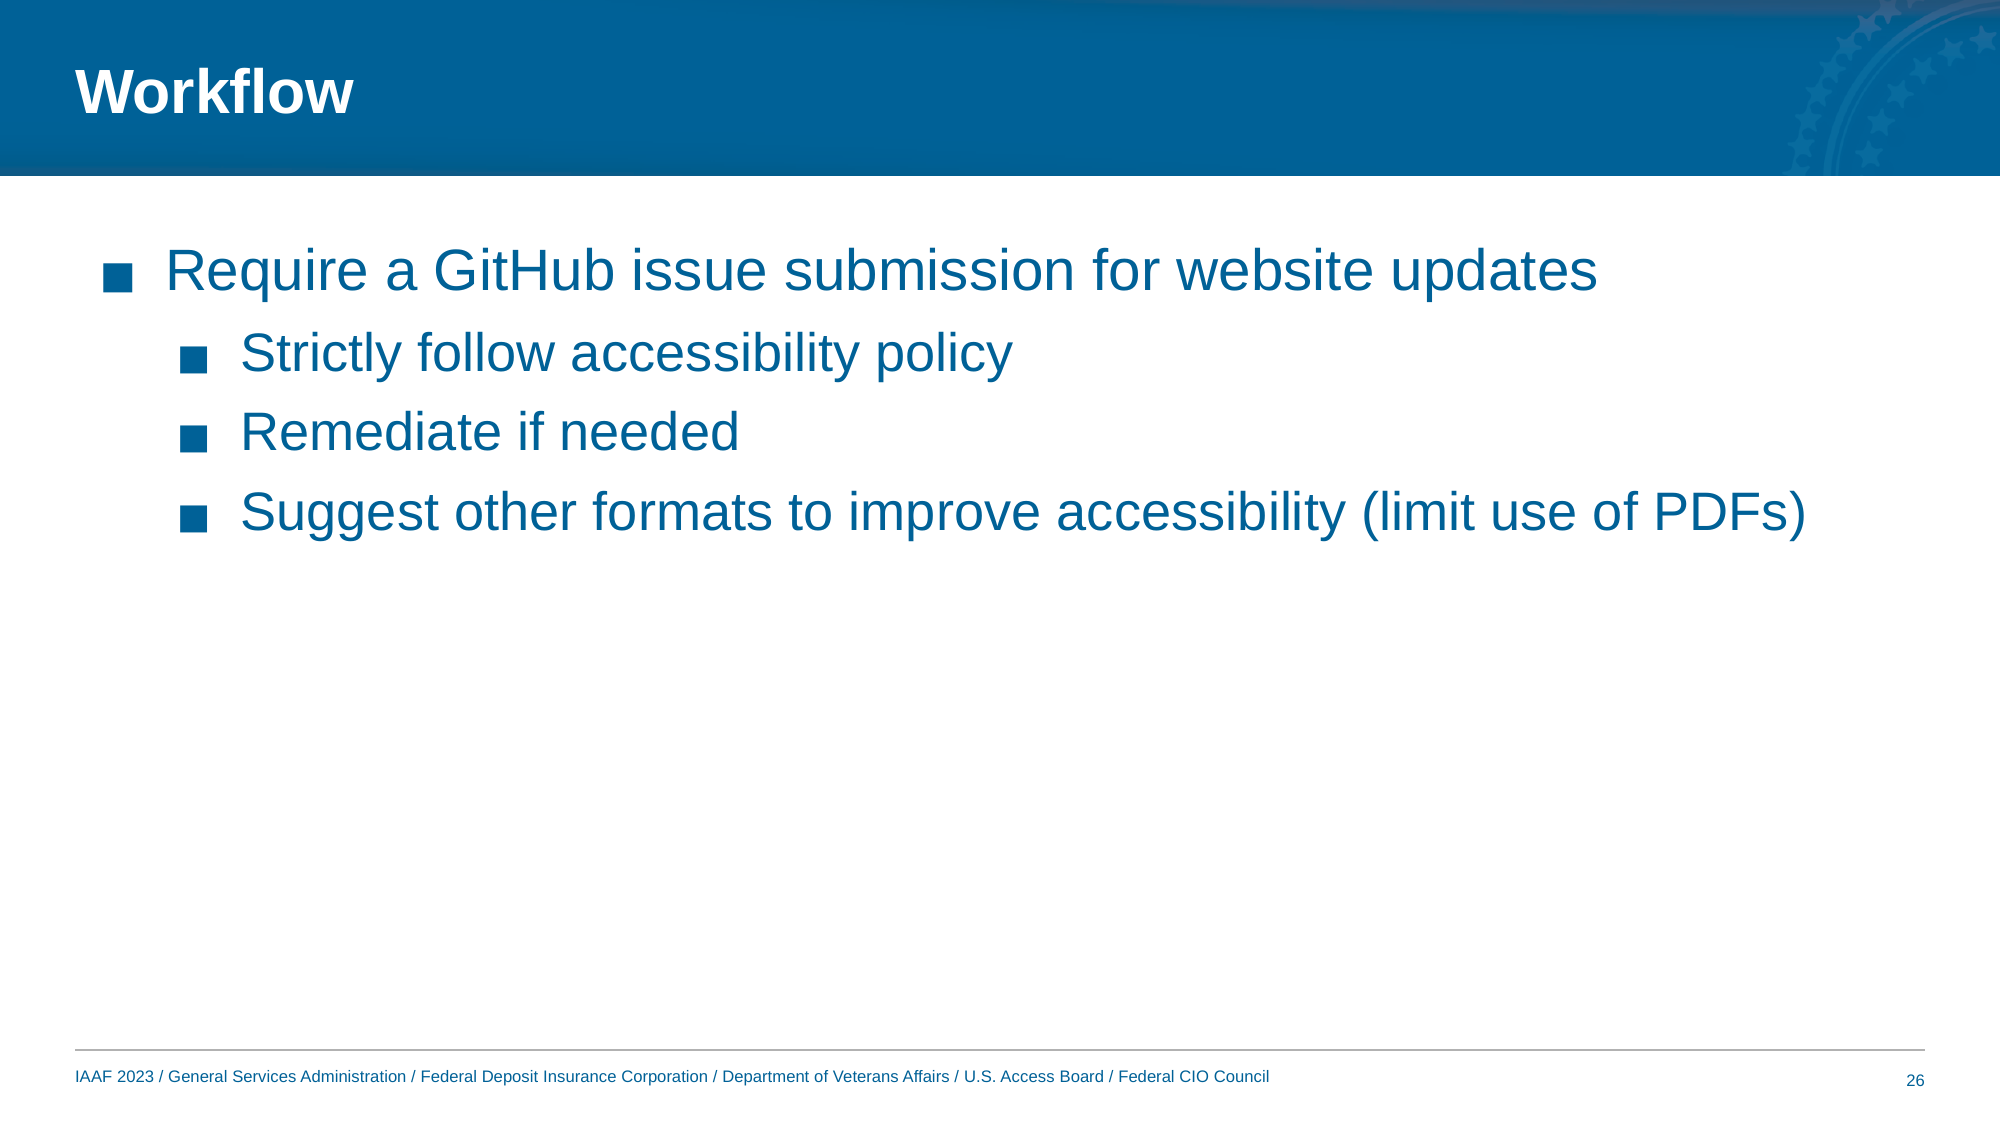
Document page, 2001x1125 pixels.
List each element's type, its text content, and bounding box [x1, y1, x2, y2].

list Require a GitHub issue submission for website updates Strictly follow accessibility policy Remediate if needed Suggest other formats to improve accessibility (limit use of PDFs) [75, 224, 1925, 1035]
picture [0, 168, 666, 176]
title Workflow [75, 52, 1800, 128]
slide_number 26 [1880, 1065, 1925, 1095]
picture [0, 0, 2000, 176]
